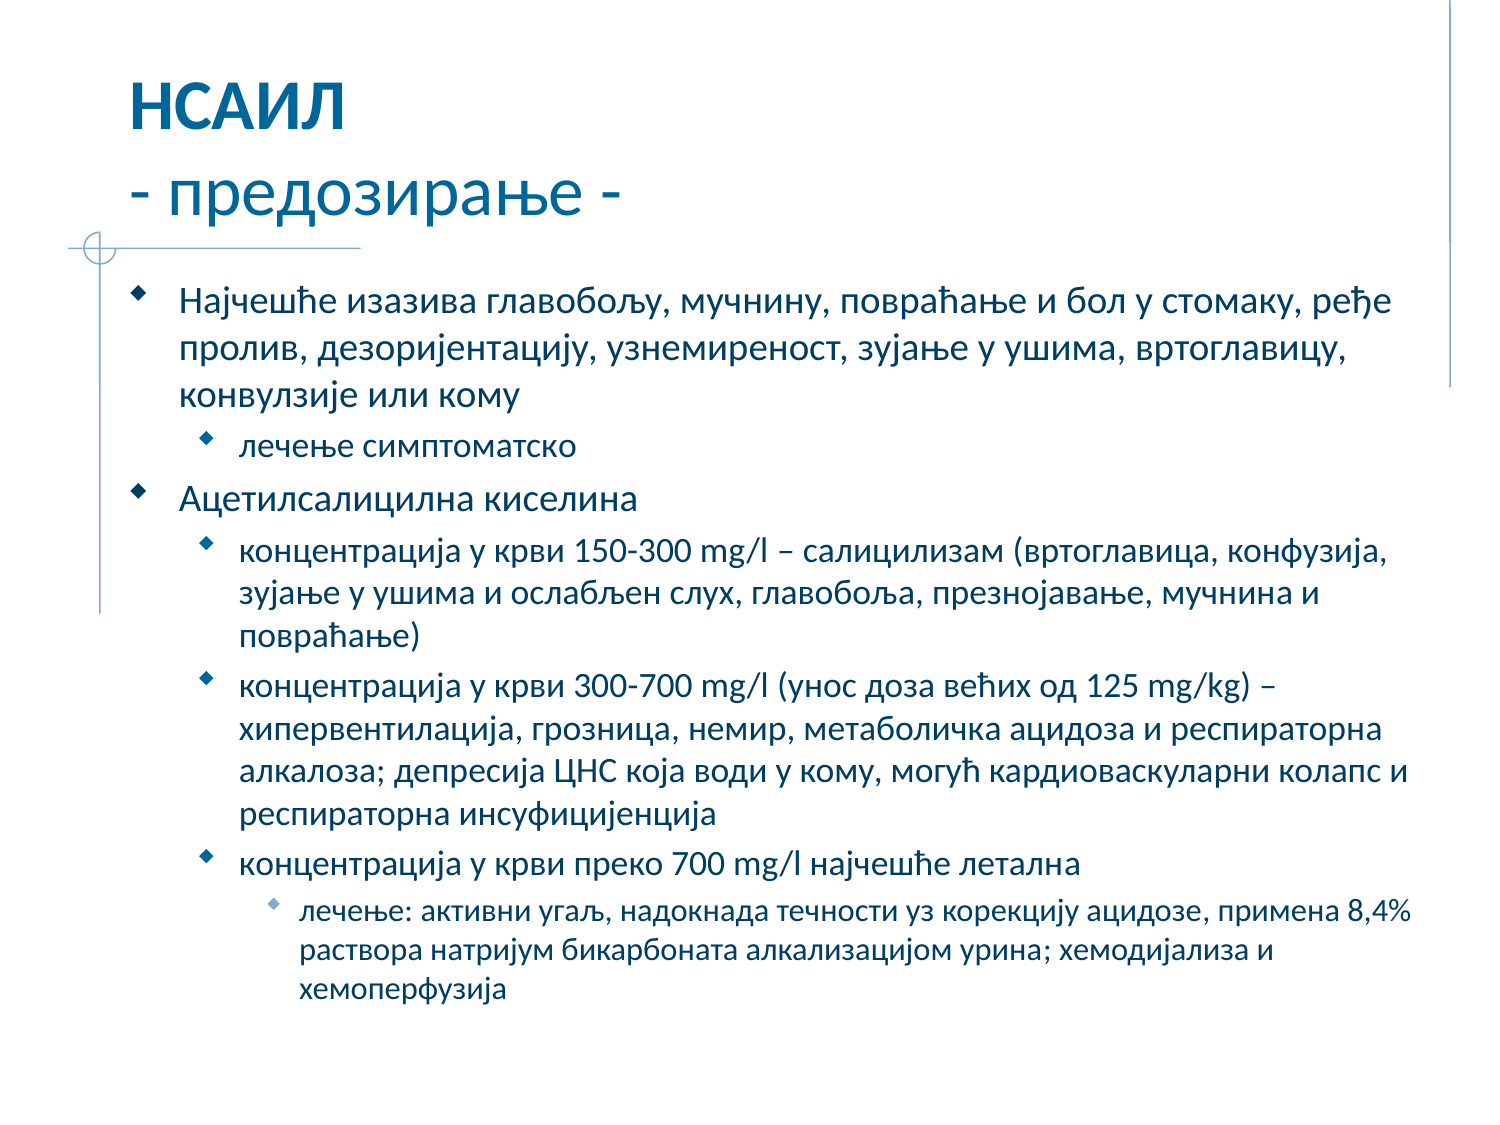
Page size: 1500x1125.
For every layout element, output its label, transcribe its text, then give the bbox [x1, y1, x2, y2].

list Најчешће изазива главобољу, мучнину, повраћање и бол у стомаку, ређе пролив, дезоријентацију, узнемиреност, зујање у ушима, вртоглавицу, конвулзије или кому лечење симптоматско Ацетилсалицилна киселина концентрација у крви 150-300 mg/l – салицилизам (вртоглавица, конфузија, зујање у ушима и ослабљен слух, главобоља, презнојавање, мучнина и повраћање) концентрација у крви 300-700 mg/l (унос доза већих од 125 mg/kg) – хипервентилација, грозница, немир, метаболичка ацидоза и респираторна алкалоза; депресија ЦНС која води у кому, могућ кардиоваскуларни колапс и респираторна инсуфицијенција концентрација у крви преко 700 mg/l најчешће летална лечење: активни угаљ, надокнада течности уз корекцију ацидозе, примена 8,4% раствора натријум бикарбоната алкализацијом урина; хемодијализа и хемоперфузија [111, 266, 1436, 1024]
title НСАИЛ - предозирање - [113, 49, 1436, 238]
